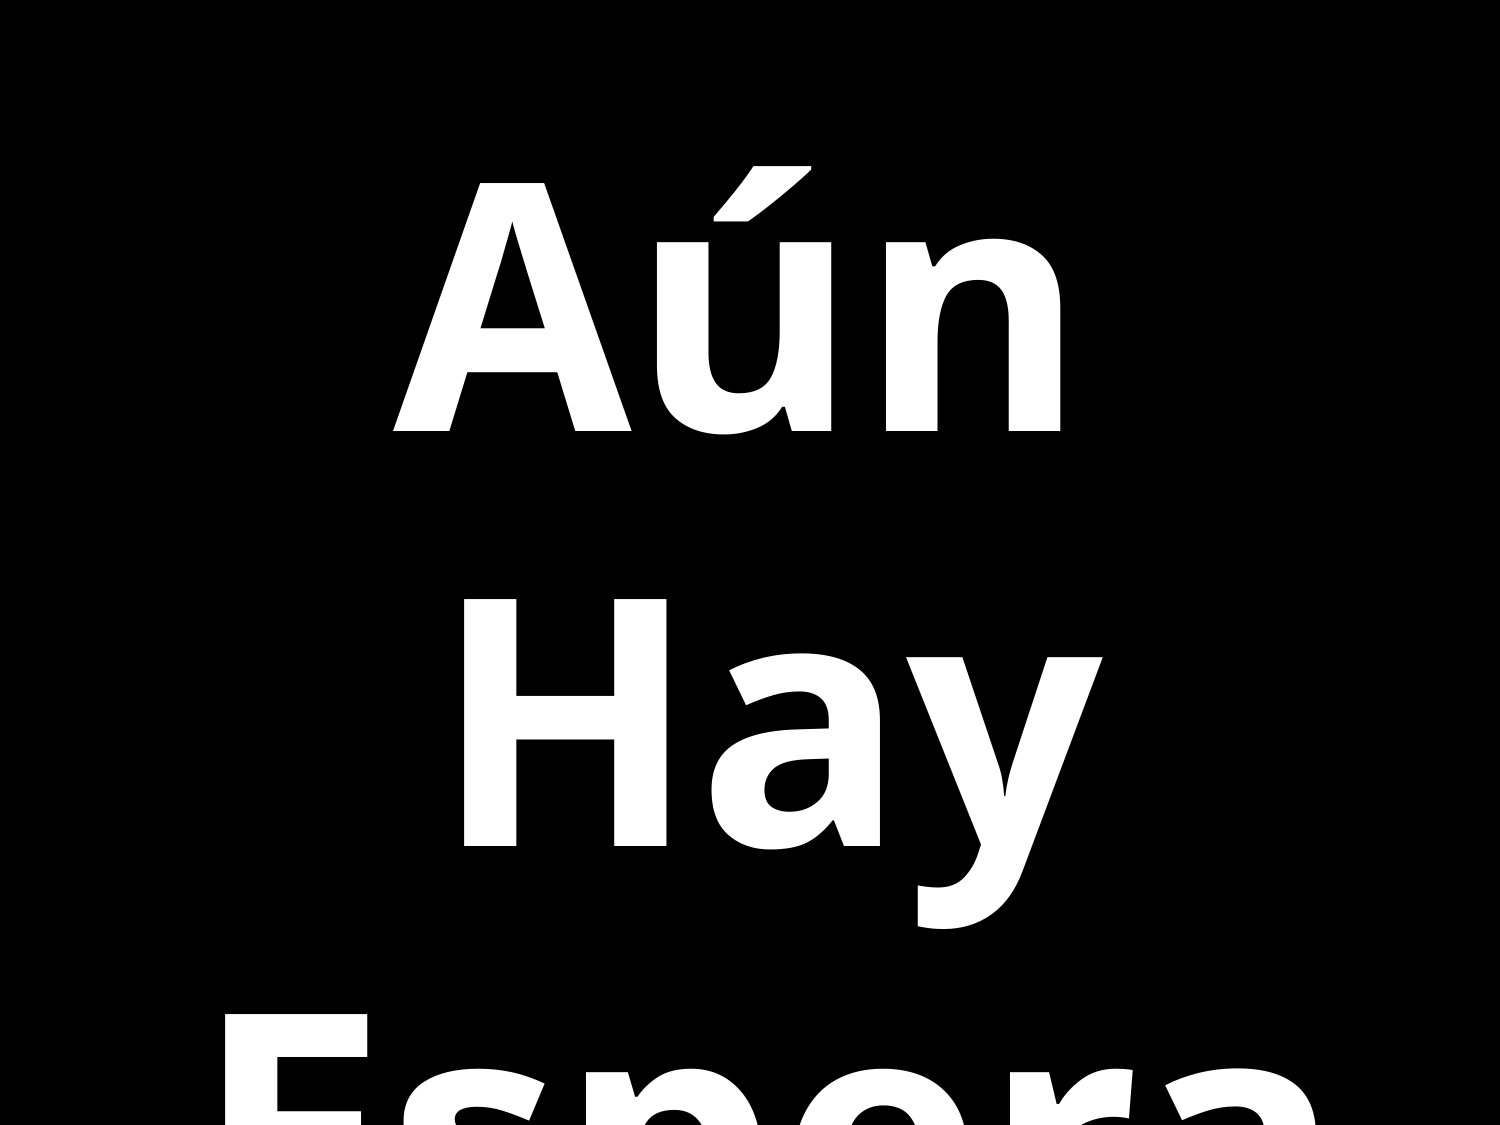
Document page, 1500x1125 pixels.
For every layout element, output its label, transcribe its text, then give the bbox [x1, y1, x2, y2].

list Aún Hay Esperanza [64, 78, 1415, 272]
